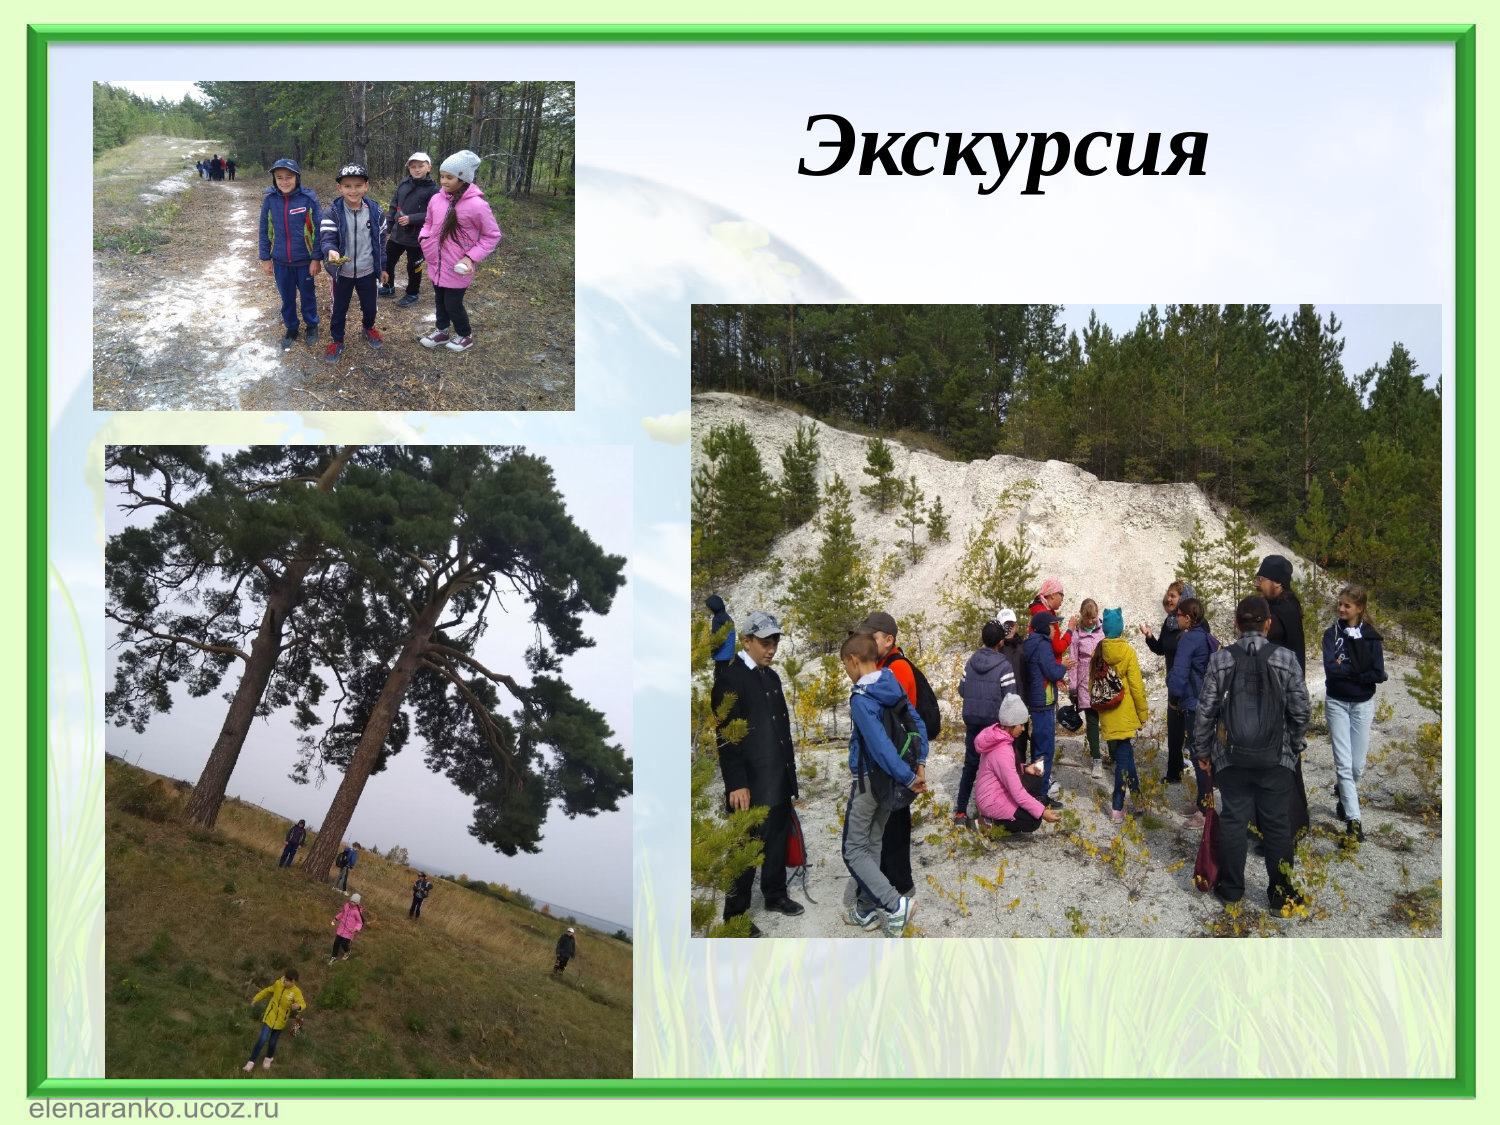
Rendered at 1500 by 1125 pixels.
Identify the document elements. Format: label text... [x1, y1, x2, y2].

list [691, 304, 1442, 938]
title Экскурсия [585, 45, 1425, 233]
picture [0, 0, 1500, 1125]
